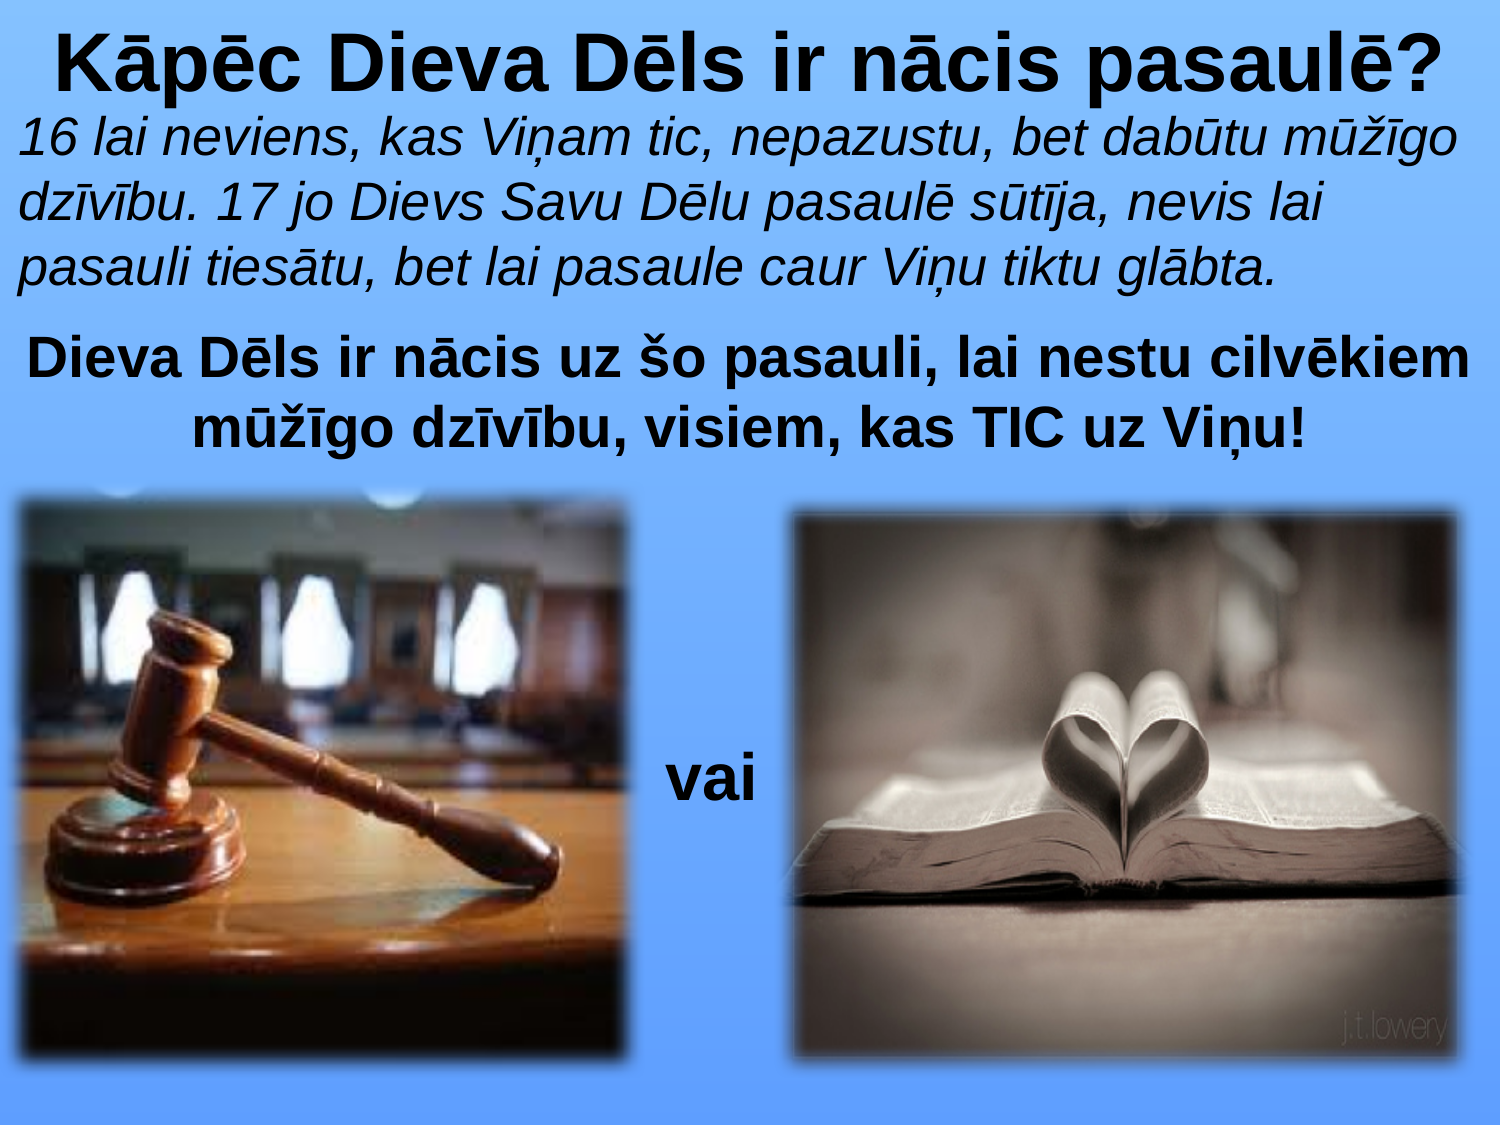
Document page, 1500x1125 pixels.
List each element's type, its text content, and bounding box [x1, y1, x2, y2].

picture [773, 491, 1476, 1079]
text_box Dieva Dēls ir nācis uz šo pasauli, lai nestu cilvēkiem mūžīgo dzīvību, visiem, kas TIC uz Viņu! [0, 312, 1500, 467]
title Kāpēc Dieva Dēls ir nācis pasaulē? [0, 0, 1500, 117]
picture [0, 480, 645, 1079]
list 16 lai neviens, kas Viņam tic, nepazustu, bet dabūtu mūžīgo dzīvību. 17 jo Dievs Savu Dēlu pasaulē sūtīja, nevis lai pasauli tiesātu, bet lai pasaule caur Viņu tiktu glābta. [0, 117, 1500, 267]
text_box vai [650, 726, 768, 822]
